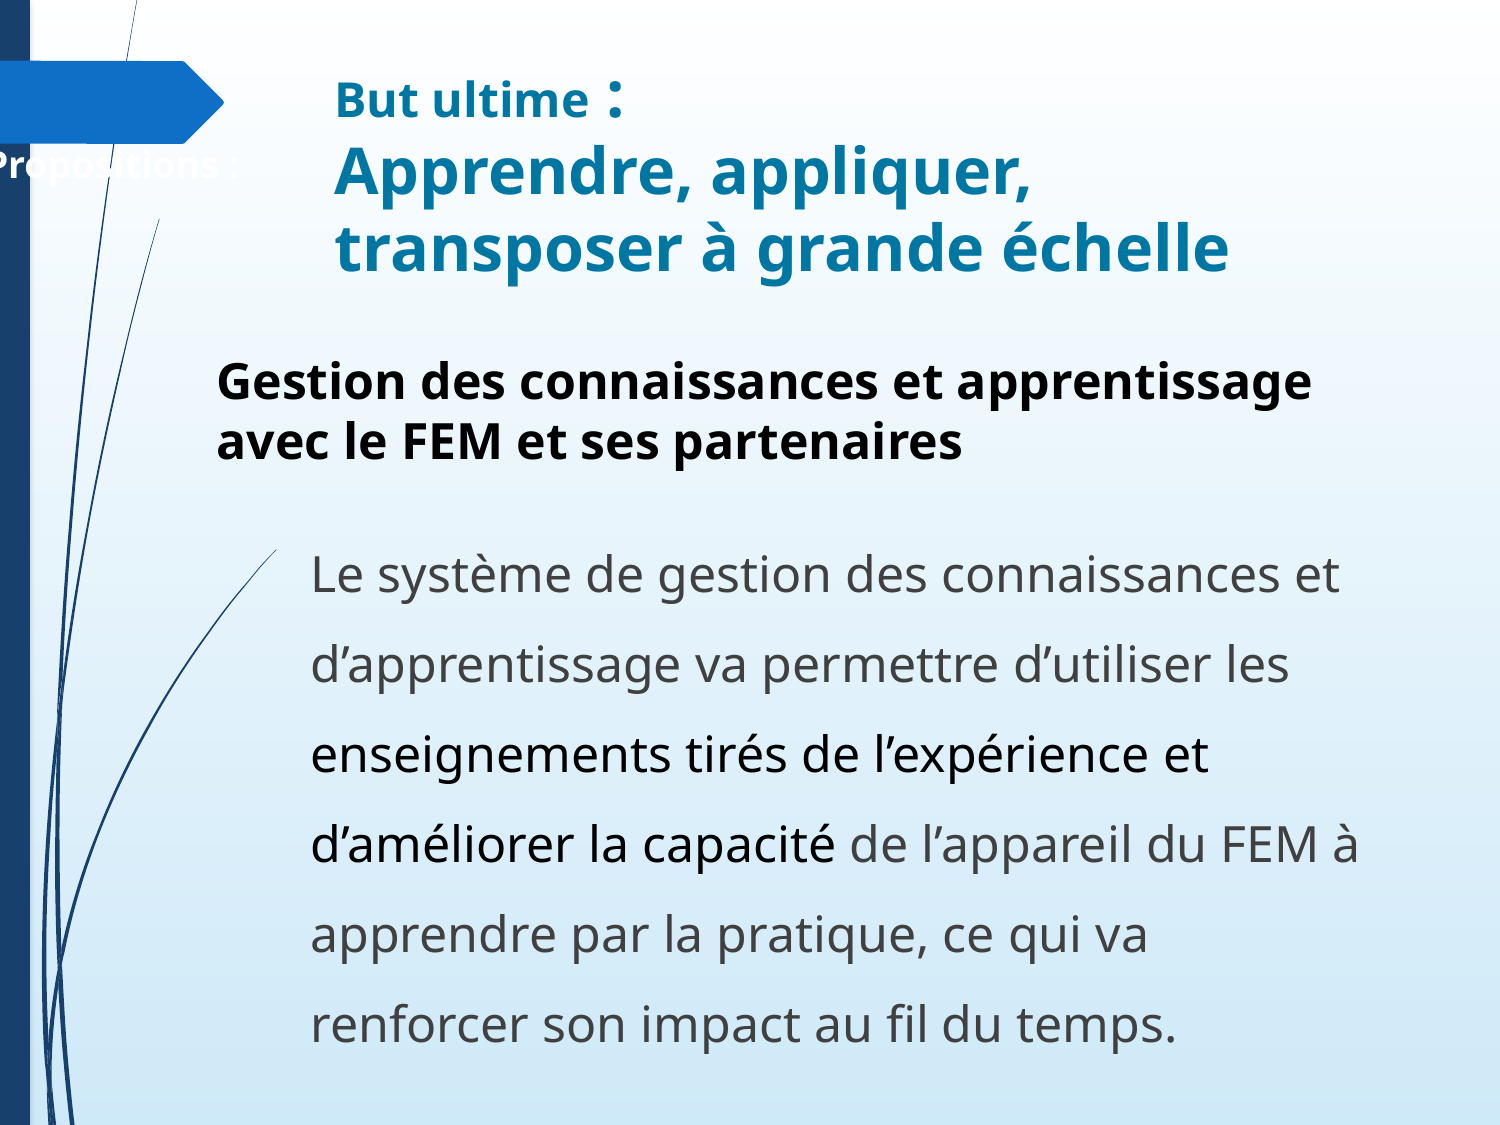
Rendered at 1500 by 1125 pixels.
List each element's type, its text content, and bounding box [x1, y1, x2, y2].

title But ultime : Apprendre, appliquer, transposer à grande échelle [319, 45, 1400, 295]
text_box Propositions : [0, 118, 255, 194]
text_box Gestion des connaissances et apprentissage avec le FEM et ses partenaires [201, 342, 1352, 478]
list Le système de gestion des connaissances et d’apprentissage va permettre d’utiliser les enseignements tirés de l’expérience et d’améliorer la capacité de l’appareil du FEM à apprendre par la pratique, ce qui va renforcer son impact au fil du temps. [295, 505, 1391, 1125]
